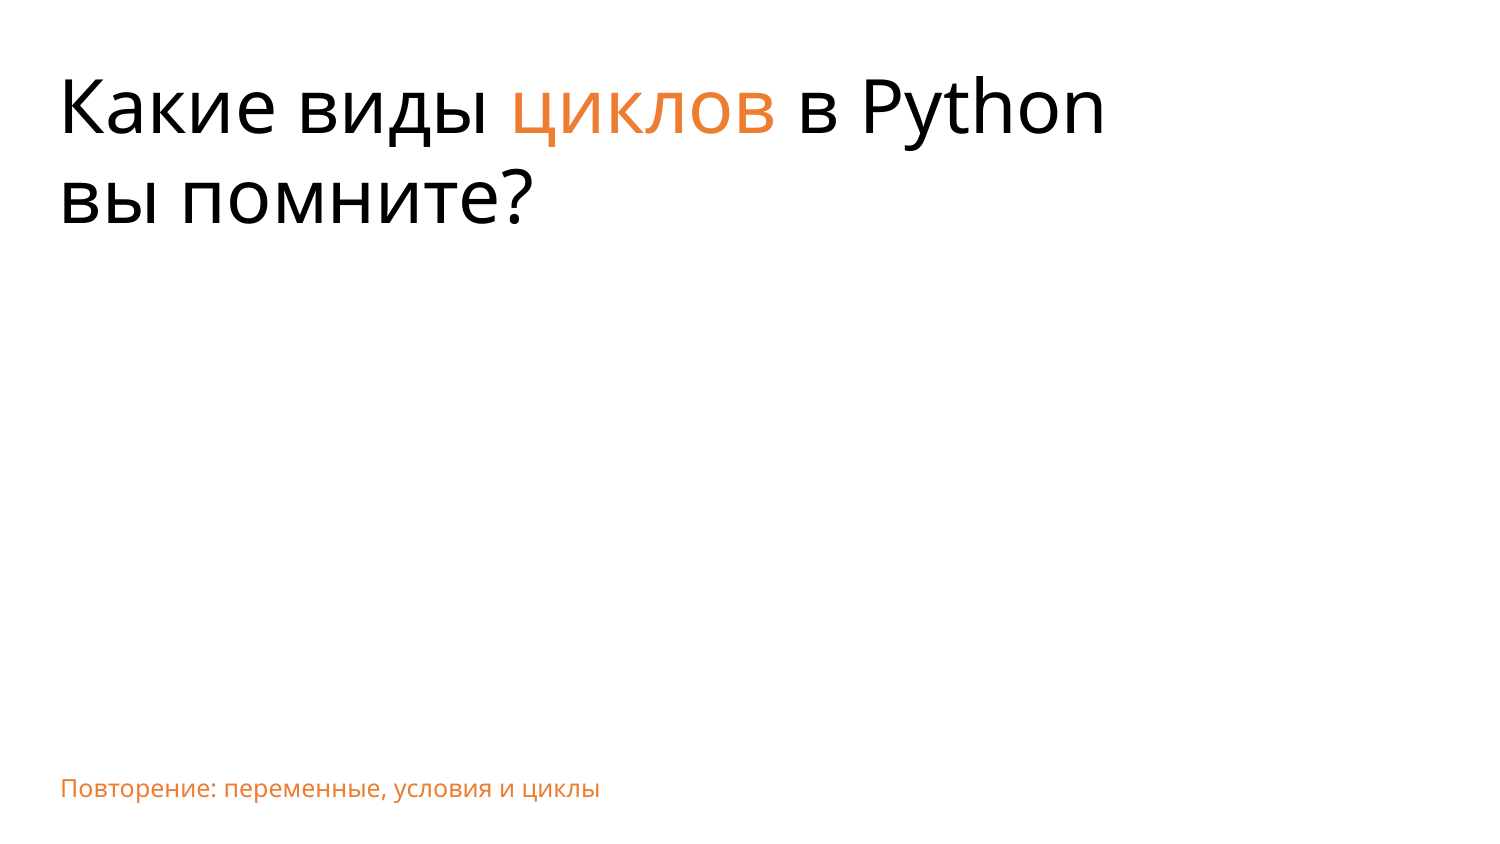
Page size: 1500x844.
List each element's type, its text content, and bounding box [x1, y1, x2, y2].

subtitle Повторение: переменные, условия и циклы [60, 767, 1233, 813]
text_box Какие виды циклов в Python вы помните? [58, 59, 1441, 171]
